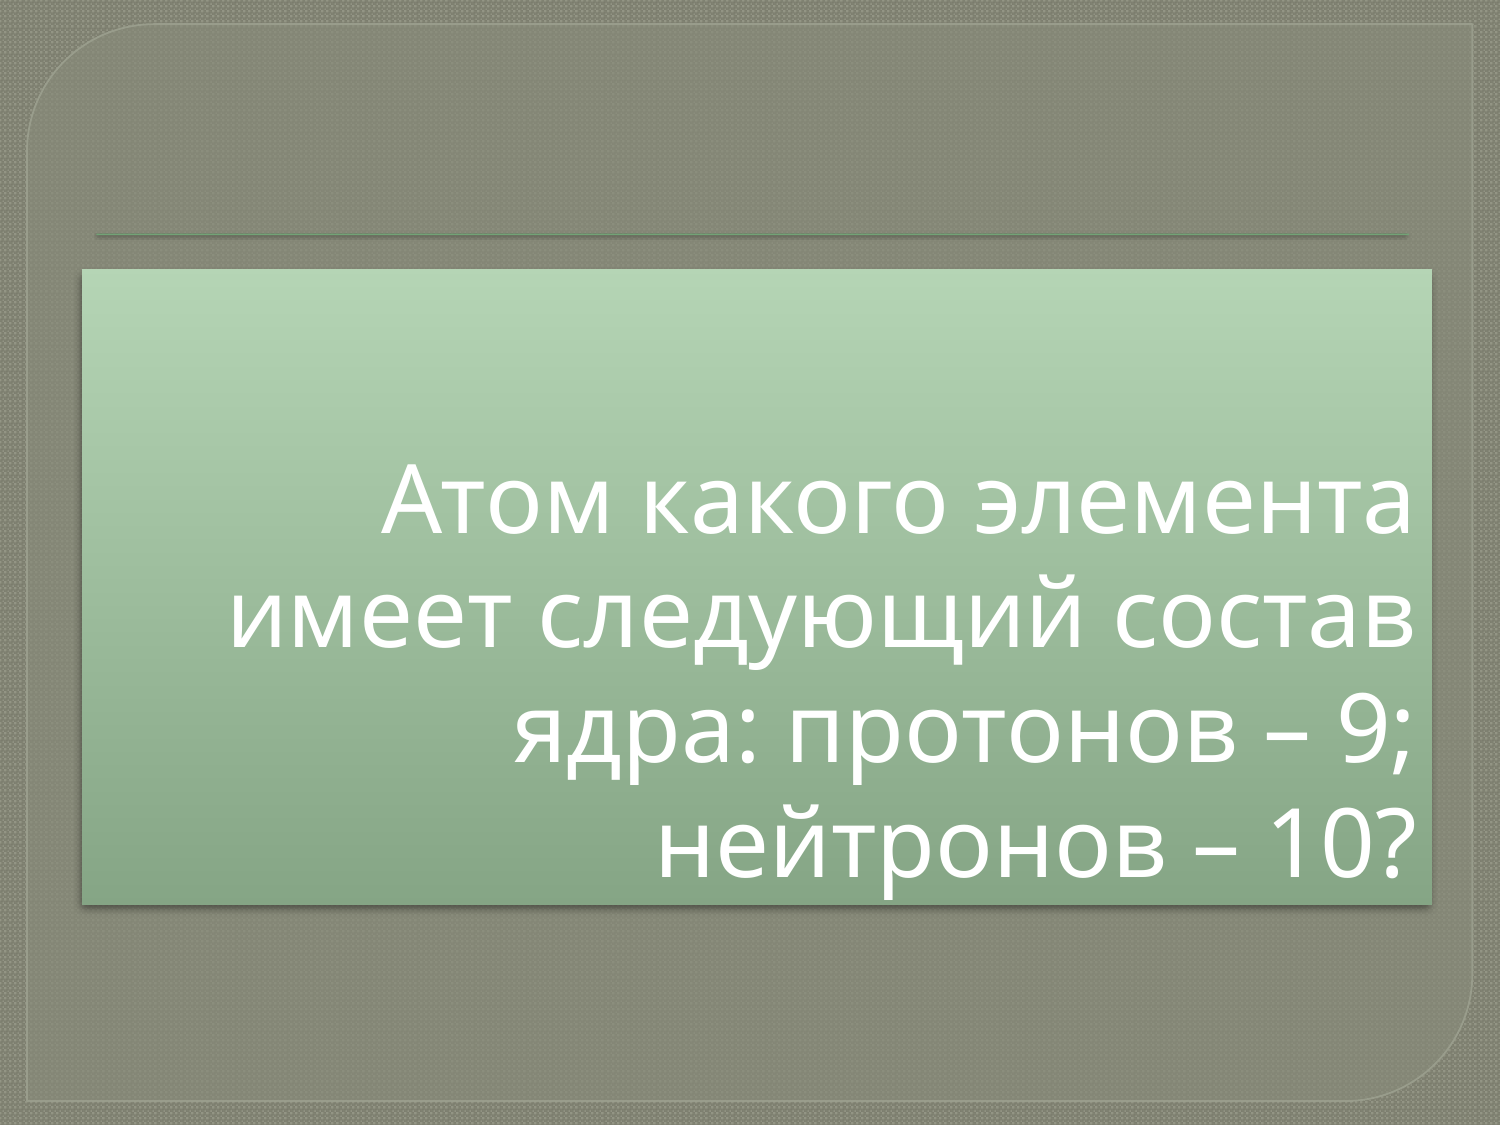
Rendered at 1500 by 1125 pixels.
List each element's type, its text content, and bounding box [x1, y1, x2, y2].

title Атом какого элемента имеет следующий состав ядра: протонов – 9; нейтронов – 10? [82, 269, 1432, 905]
